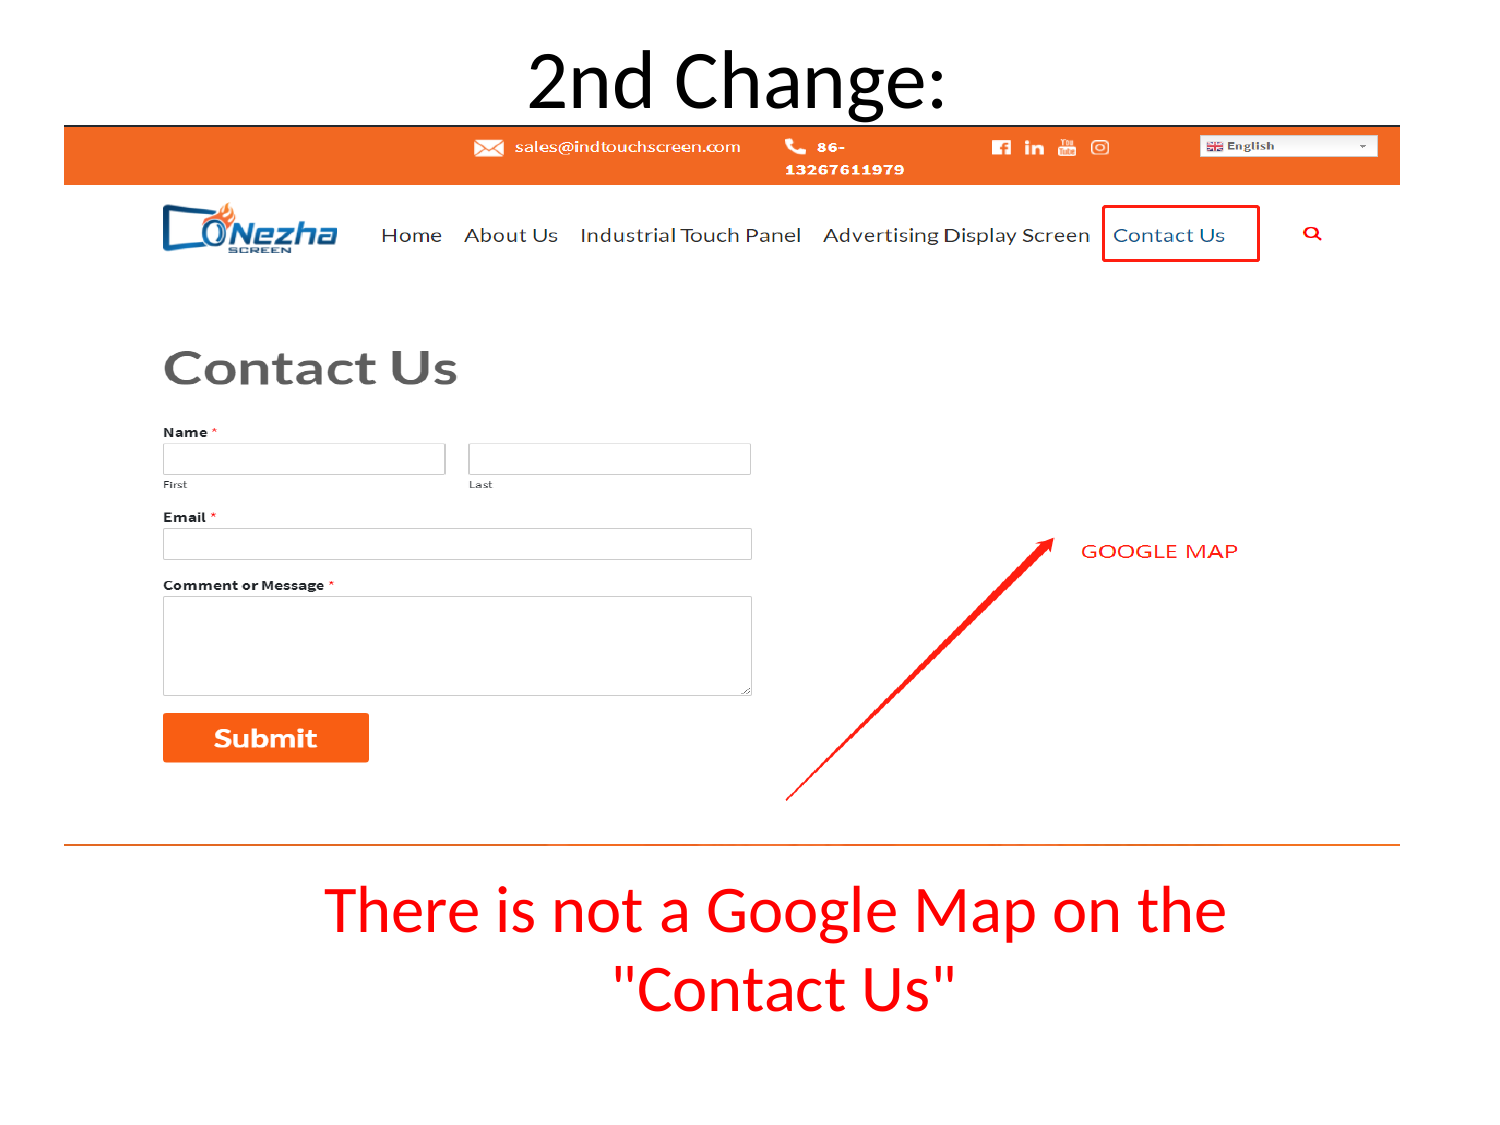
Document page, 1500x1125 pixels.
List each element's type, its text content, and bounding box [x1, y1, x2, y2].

title 2nd Change: [100, 0, 1376, 123]
subtitle There is not a Google Map on the "Contact Us" [251, 857, 1302, 1125]
picture [64, 125, 1400, 847]
